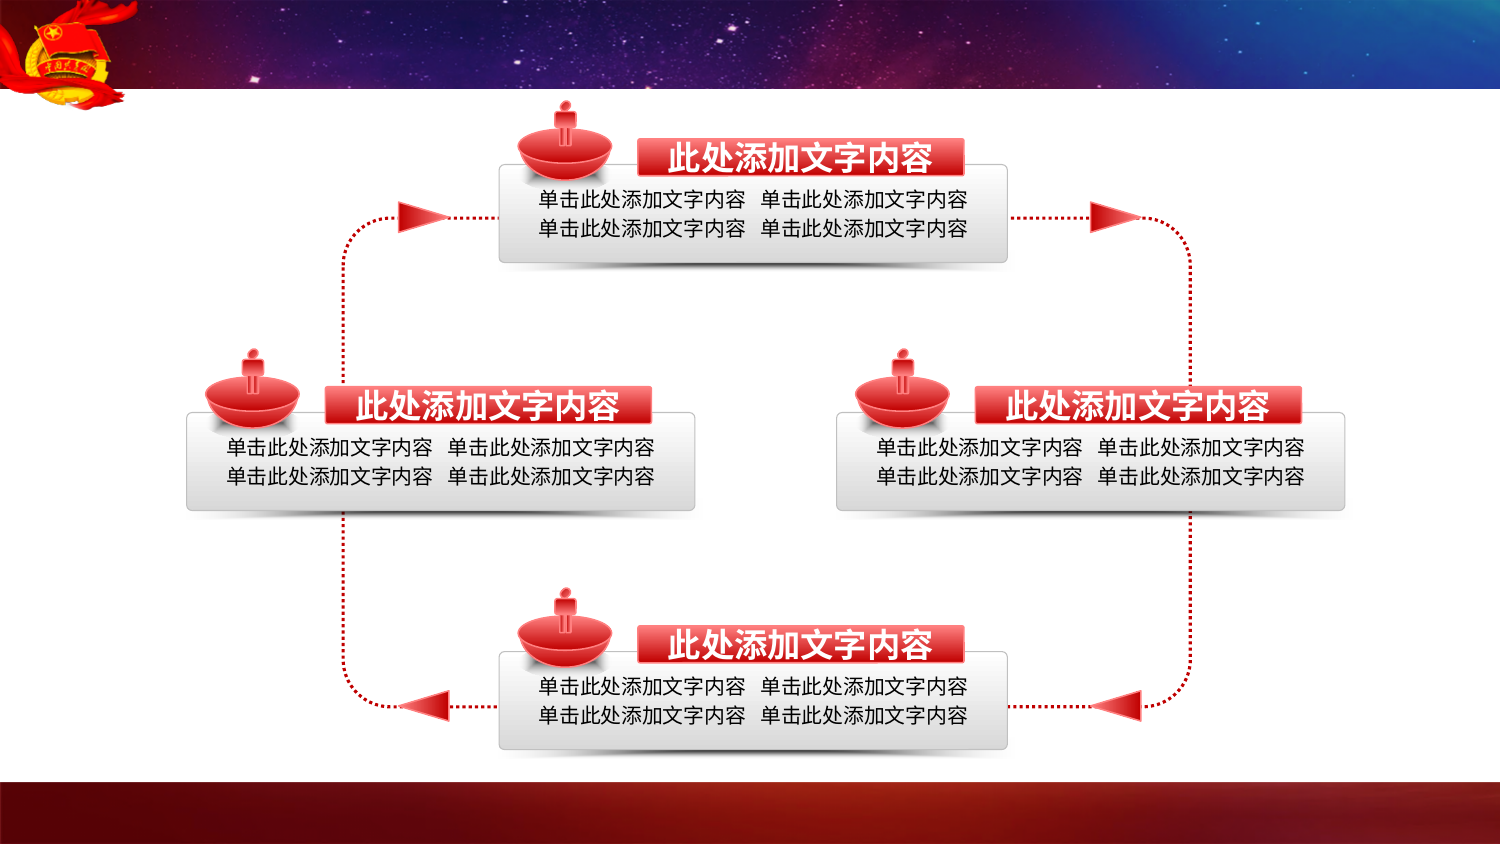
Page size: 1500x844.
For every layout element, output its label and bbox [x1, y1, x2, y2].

text_box [495, 588, 1017, 759]
text_box [495, 101, 1017, 272]
picture [0, 783, 1500, 844]
text_box [343, 201, 1191, 721]
picture [0, 0, 1500, 112]
text_box [832, 349, 1355, 520]
text_box [182, 349, 705, 520]
